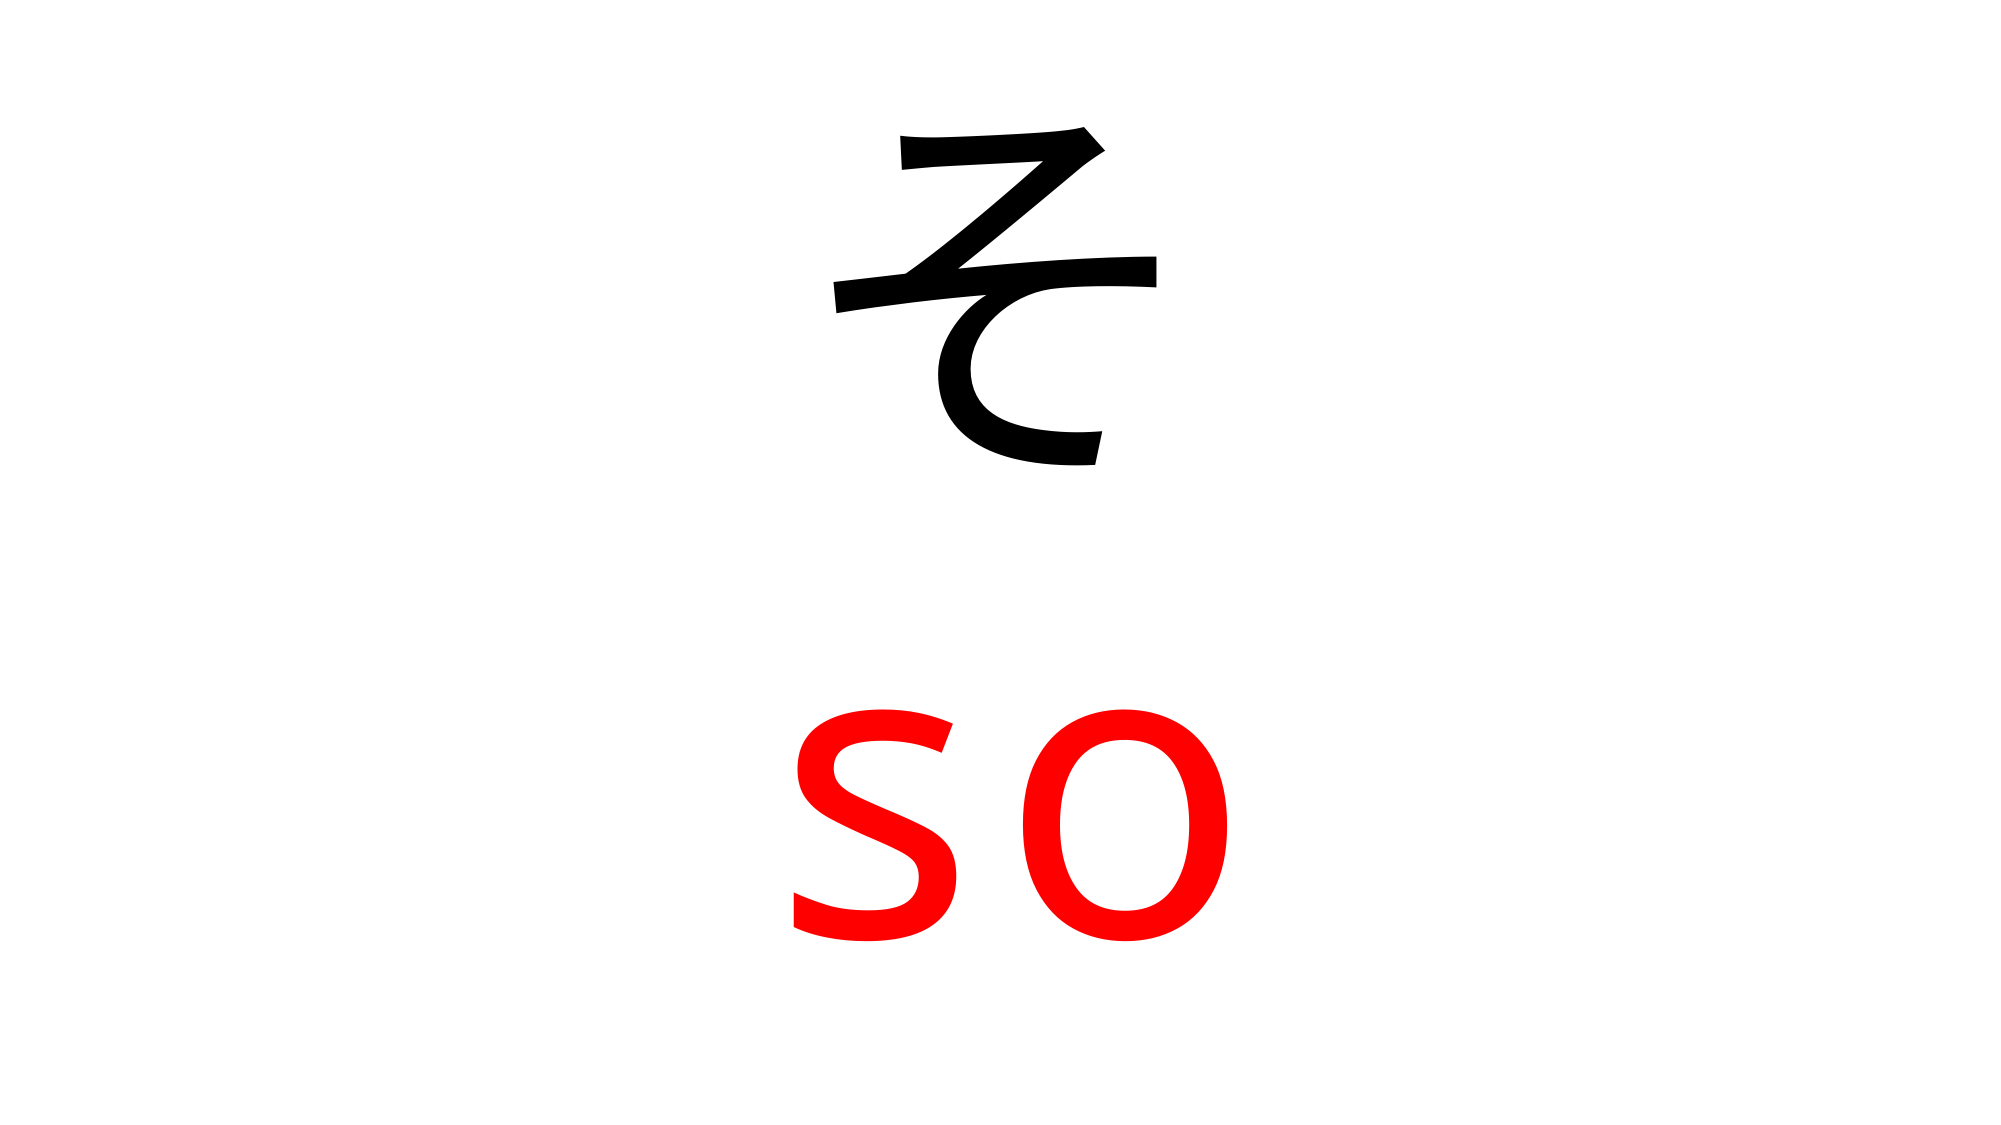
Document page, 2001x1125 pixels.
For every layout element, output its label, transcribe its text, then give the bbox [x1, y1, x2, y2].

text_box so [249, 562, 1750, 1036]
title そ [249, 71, 1750, 545]
